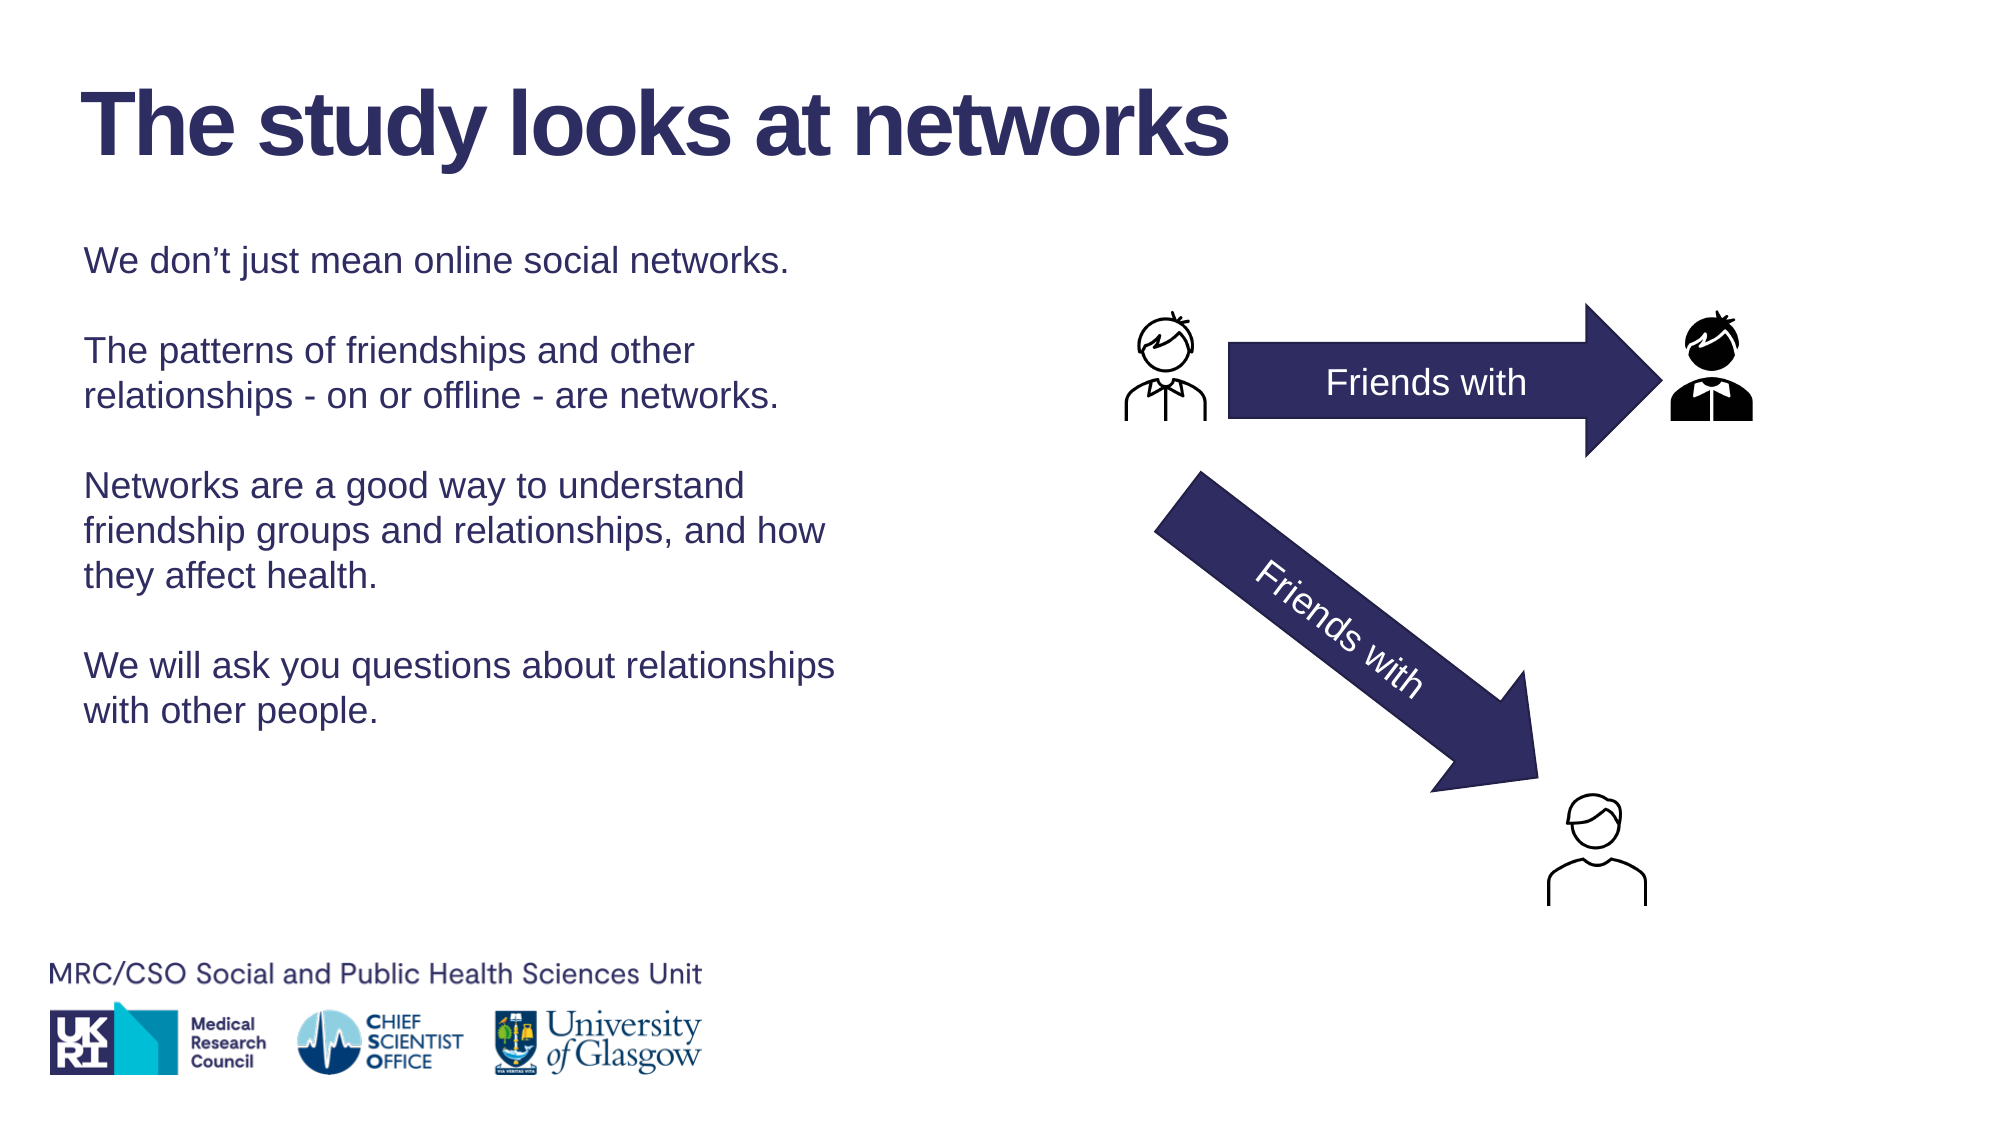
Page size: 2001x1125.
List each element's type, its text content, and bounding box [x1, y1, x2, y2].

text_box Friends with [1153, 470, 1539, 793]
picture [1521, 777, 1672, 928]
picture [50, 961, 702, 1075]
text_box We don’t just mean online social networks. The patterns of friendships and other relationships - on or offline - are networks. Networks are a good way to understand friendship groups and relationships, and how they affect health. We will ask you questions about relationships with other people. [68, 228, 854, 874]
text_box The study looks at networks [66, 56, 1545, 182]
picture [1635, 292, 1787, 443]
text_box Friends with [1241, 302, 1635, 458]
picture [1090, 292, 1241, 443]
